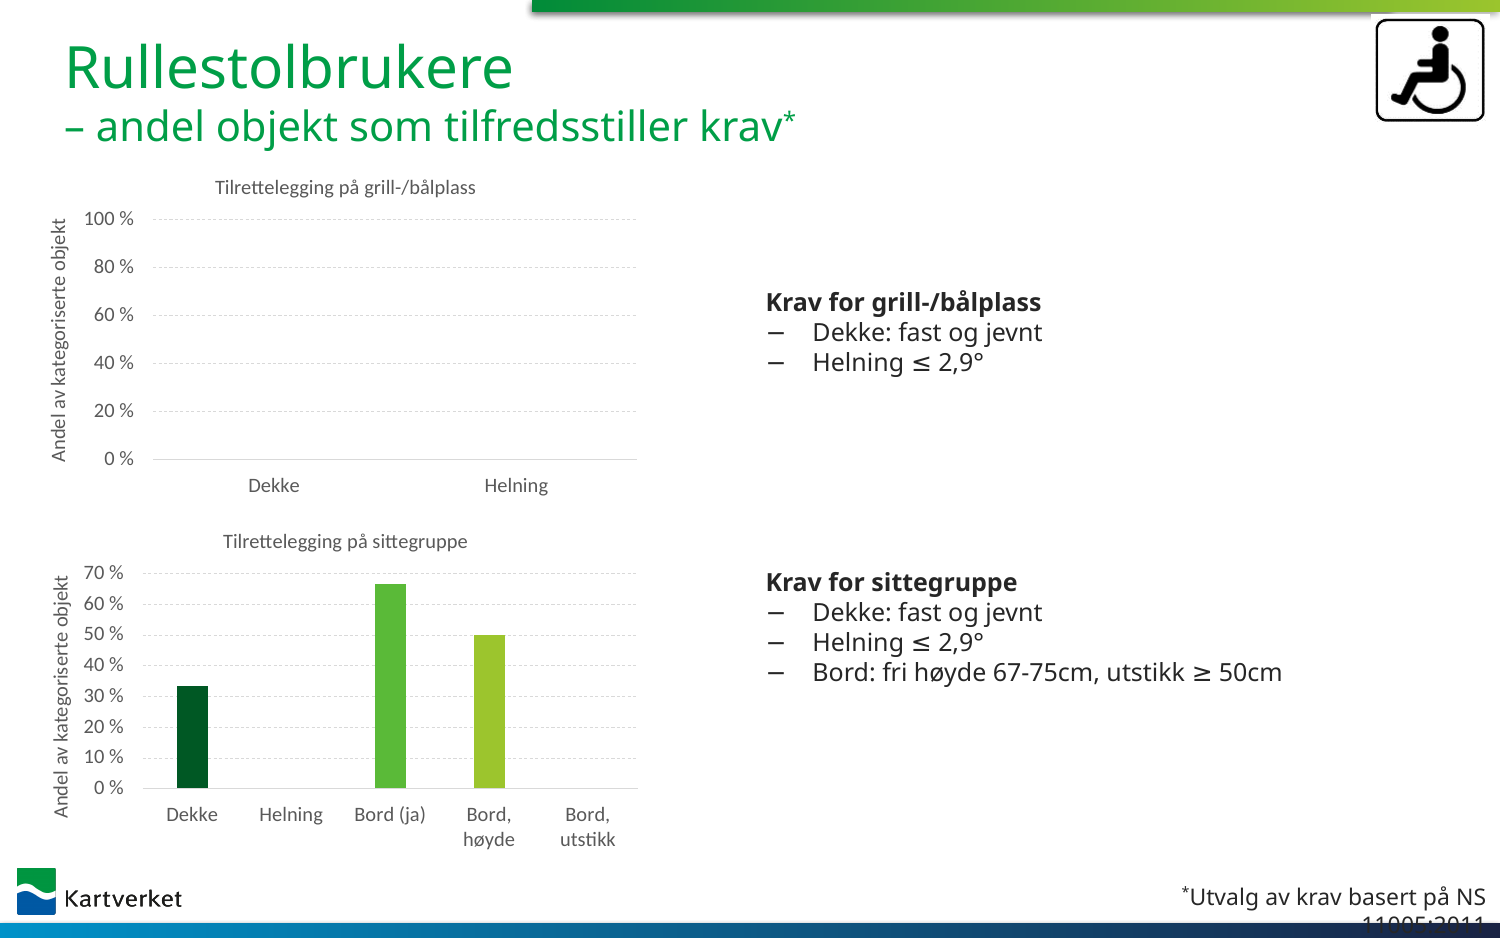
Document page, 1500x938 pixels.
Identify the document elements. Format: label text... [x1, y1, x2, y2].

picture [41, 166, 650, 505]
picture [41, 520, 650, 859]
text_box Rullestolbrukere – andel objekt som tilfredsstiller krav* [49, 14, 1431, 158]
text_box Krav for grill-/bålplass Dekke: fast og jevnt Helning ≤ 2,9° [750, 279, 1452, 384]
text_box Krav for sittegruppe Dekke: fast og jevnt Helning ≤ 2,9° Bord: fri høyde 67-75cm, utstikk ≥ 50cm [750, 559, 1500, 694]
picture [1371, 13, 1491, 127]
text_box *Utvalg av krav basert på NS 11005:2011 [1068, 873, 1500, 938]
